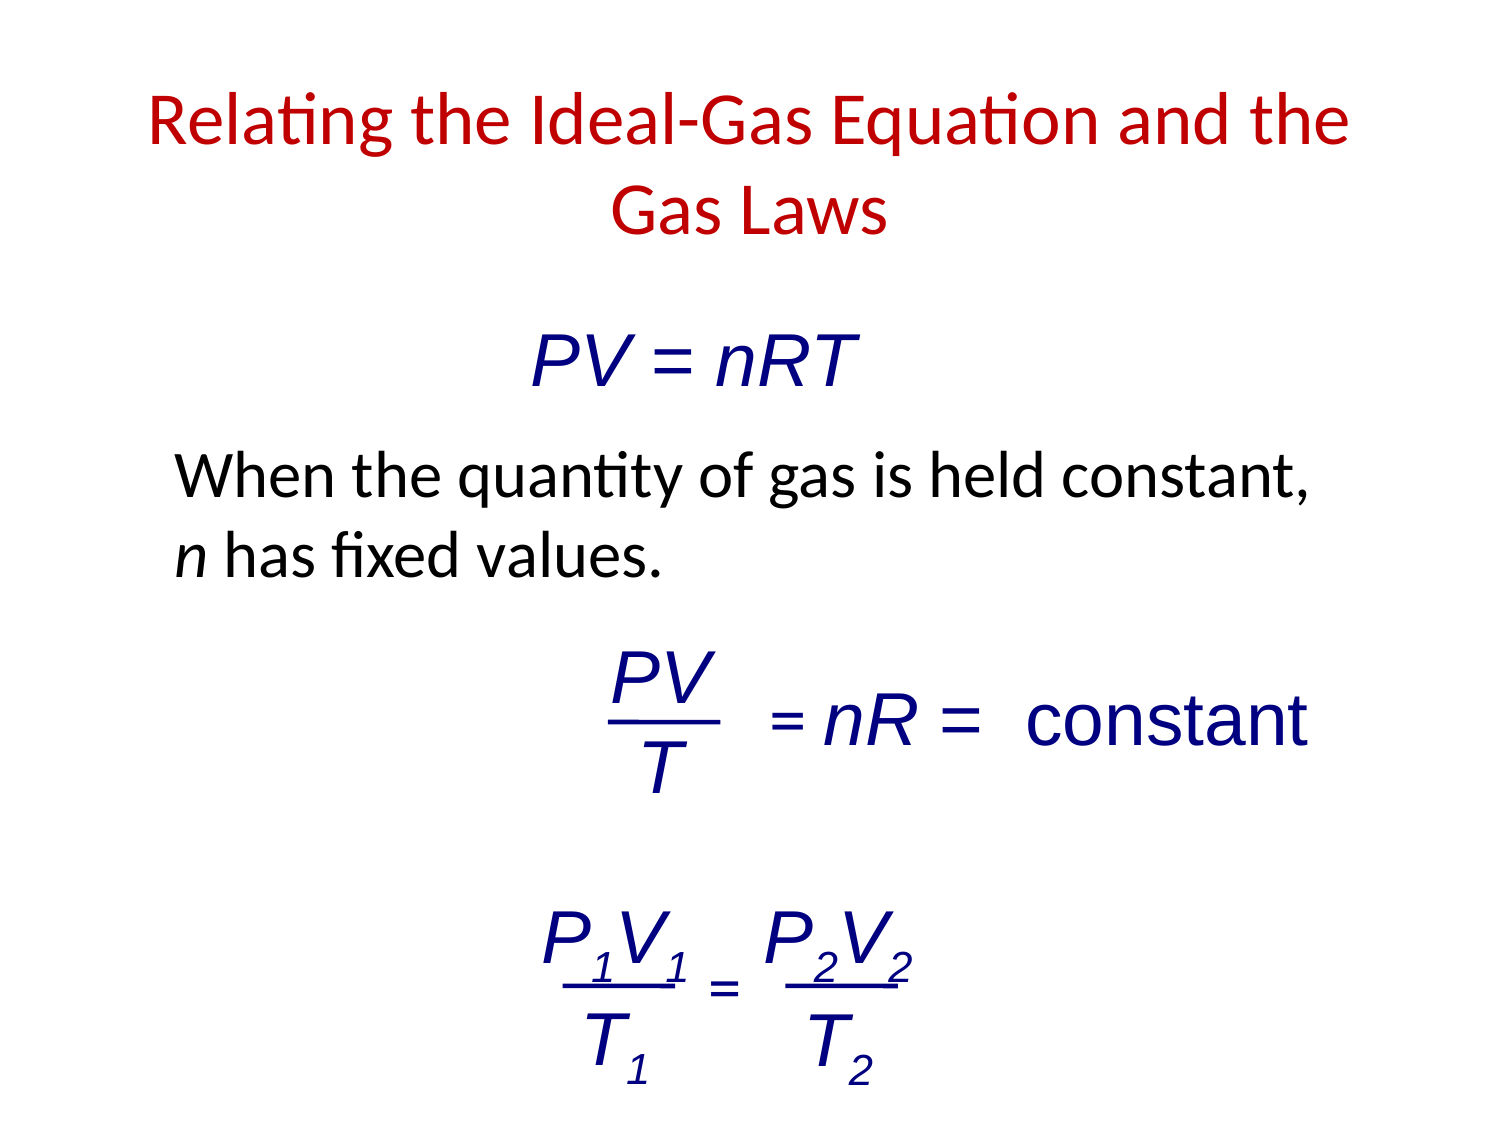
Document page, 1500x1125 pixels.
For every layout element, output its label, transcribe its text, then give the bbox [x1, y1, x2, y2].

text_box = [713, 936, 739, 1031]
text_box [744, 881, 933, 1079]
text_box PV = nRT [515, 304, 871, 410]
text_box When the quantity of gas is held constant, n has fixed values. = nR = constant [159, 423, 1353, 848]
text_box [521, 880, 710, 1078]
title Relating the Ideal-Gas Equation and the Gas Laws [75, 66, 1425, 254]
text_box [594, 621, 727, 819]
